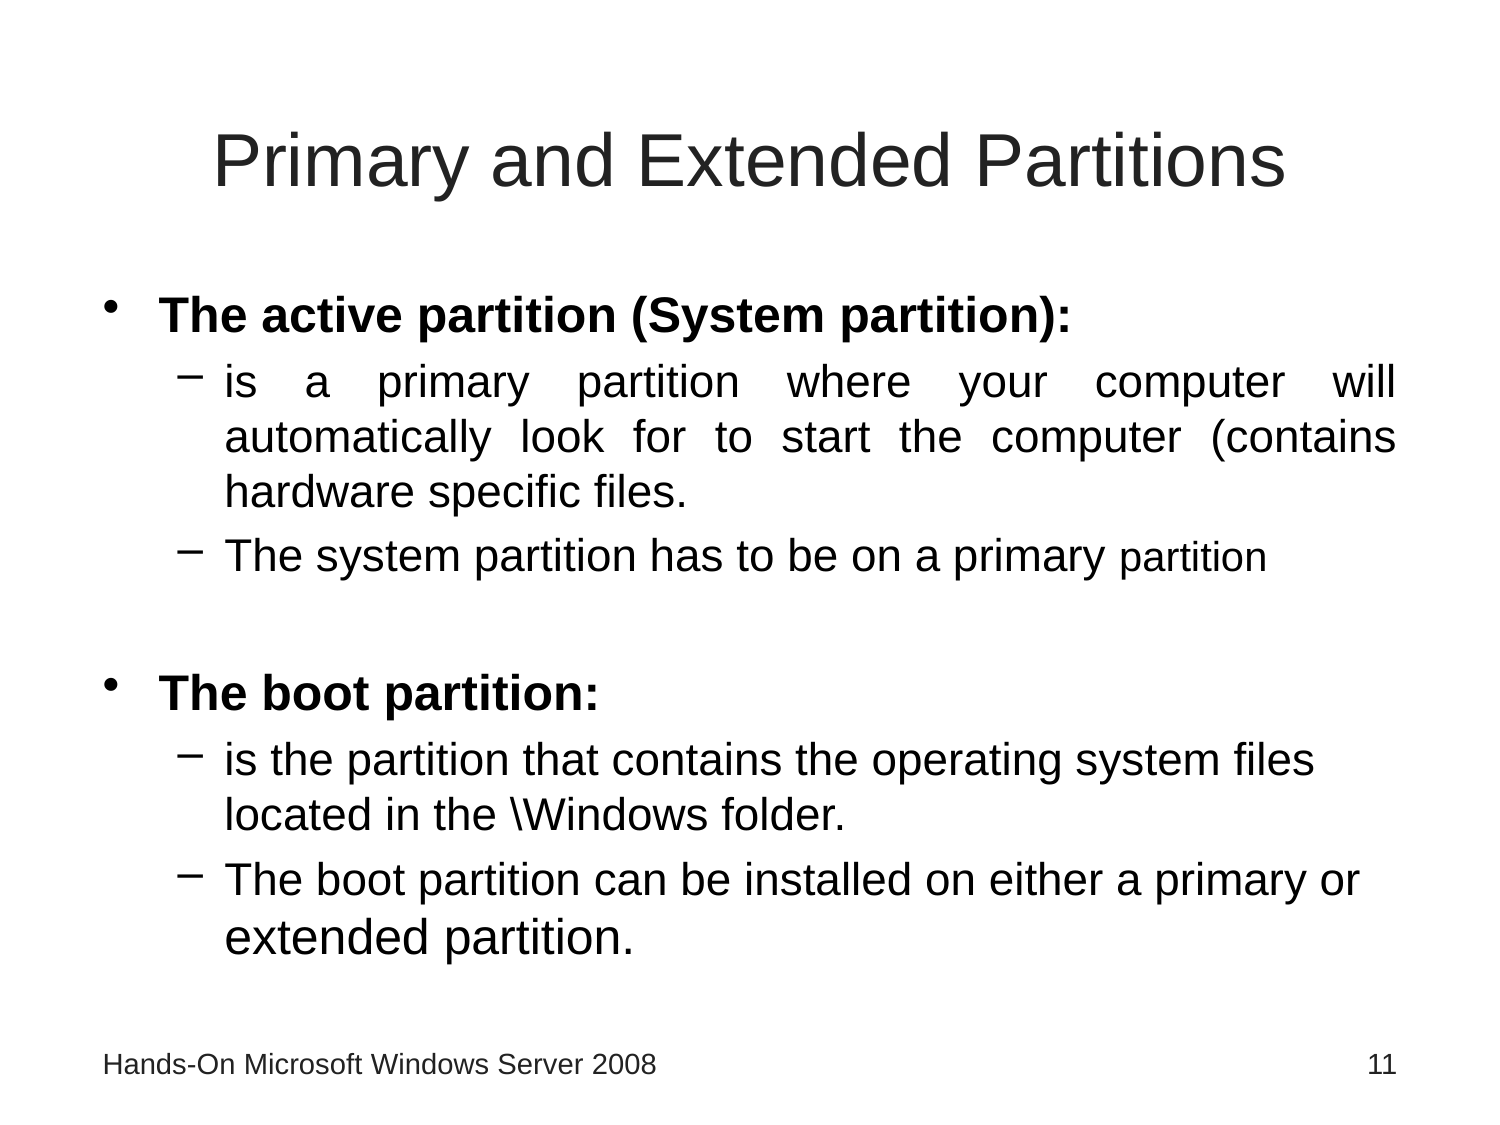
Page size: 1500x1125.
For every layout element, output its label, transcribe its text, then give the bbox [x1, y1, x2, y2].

list The active partition (System partition): is a primary partition where your computer will automatically look for to start the computer (contains hardware specific files. The system partition has to be on a primary partition The boot partition: is the partition that contains the operating system files located in the \Windows folder. The boot partition can be installed on either a primary or extended partition. [87, 274, 1413, 973]
footer Hands-On Microsoft Windows Server 2008 [87, 1037, 1051, 1101]
title Primary and Extended Partitions [87, 62, 1413, 251]
slide_number 11 [1074, 1037, 1413, 1101]
